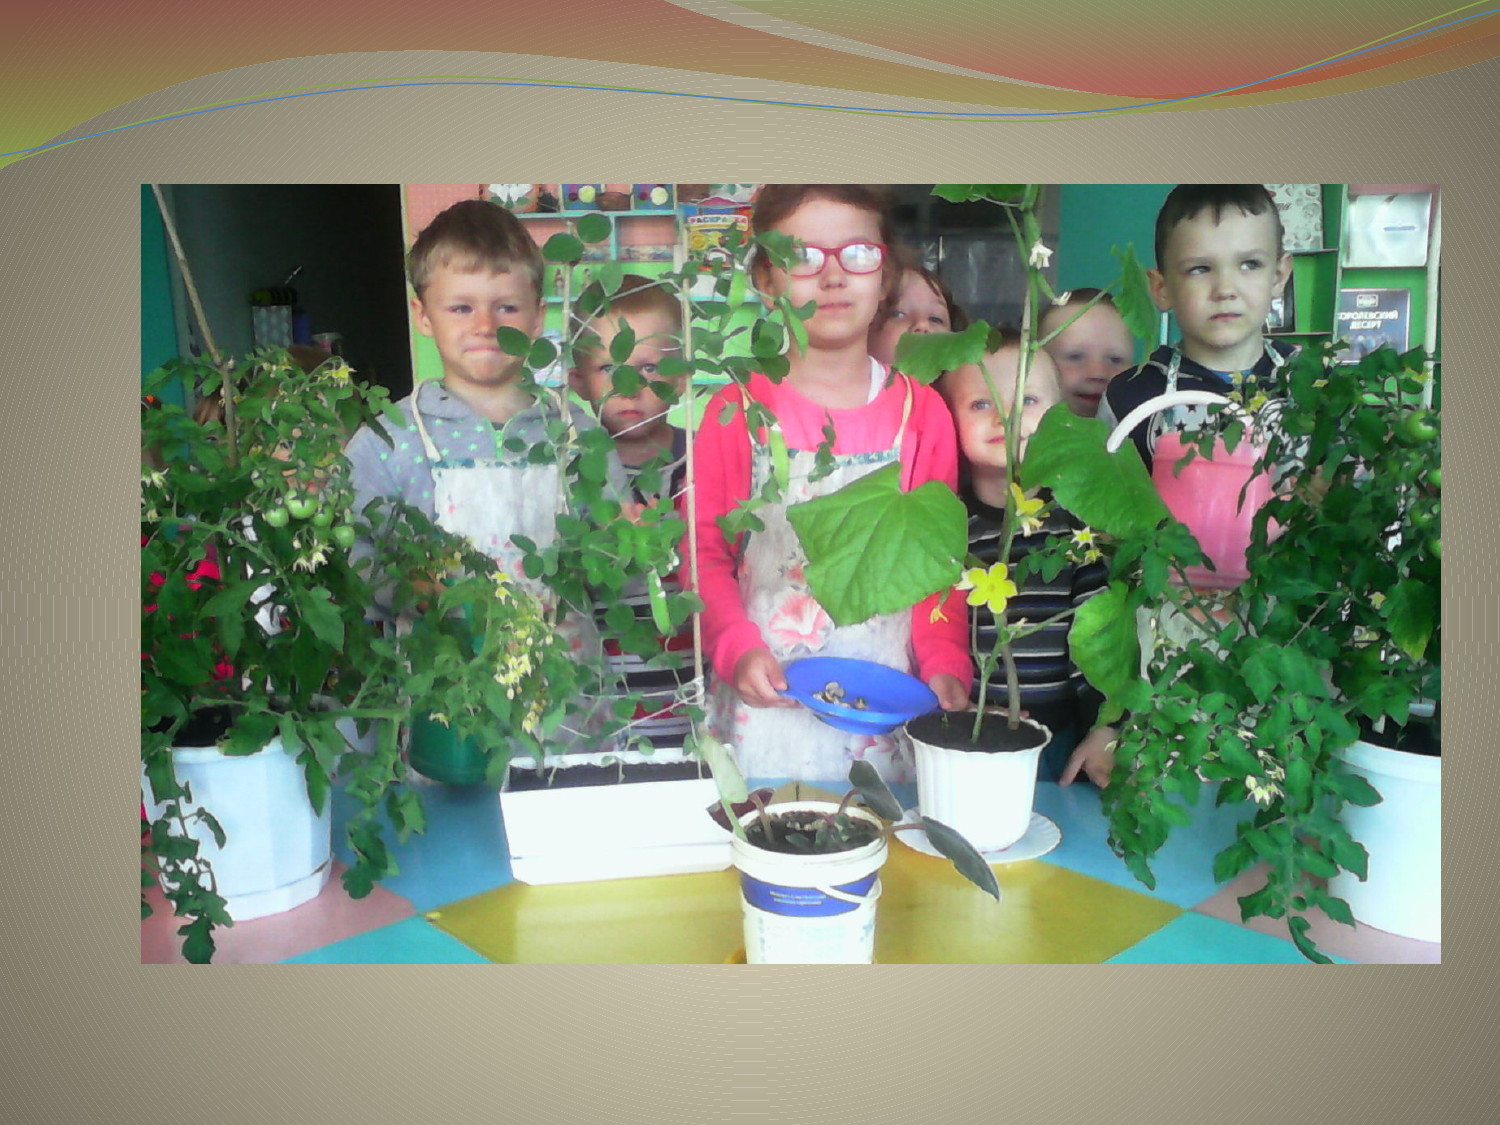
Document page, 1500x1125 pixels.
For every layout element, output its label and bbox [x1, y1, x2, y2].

picture [141, 184, 1442, 965]
